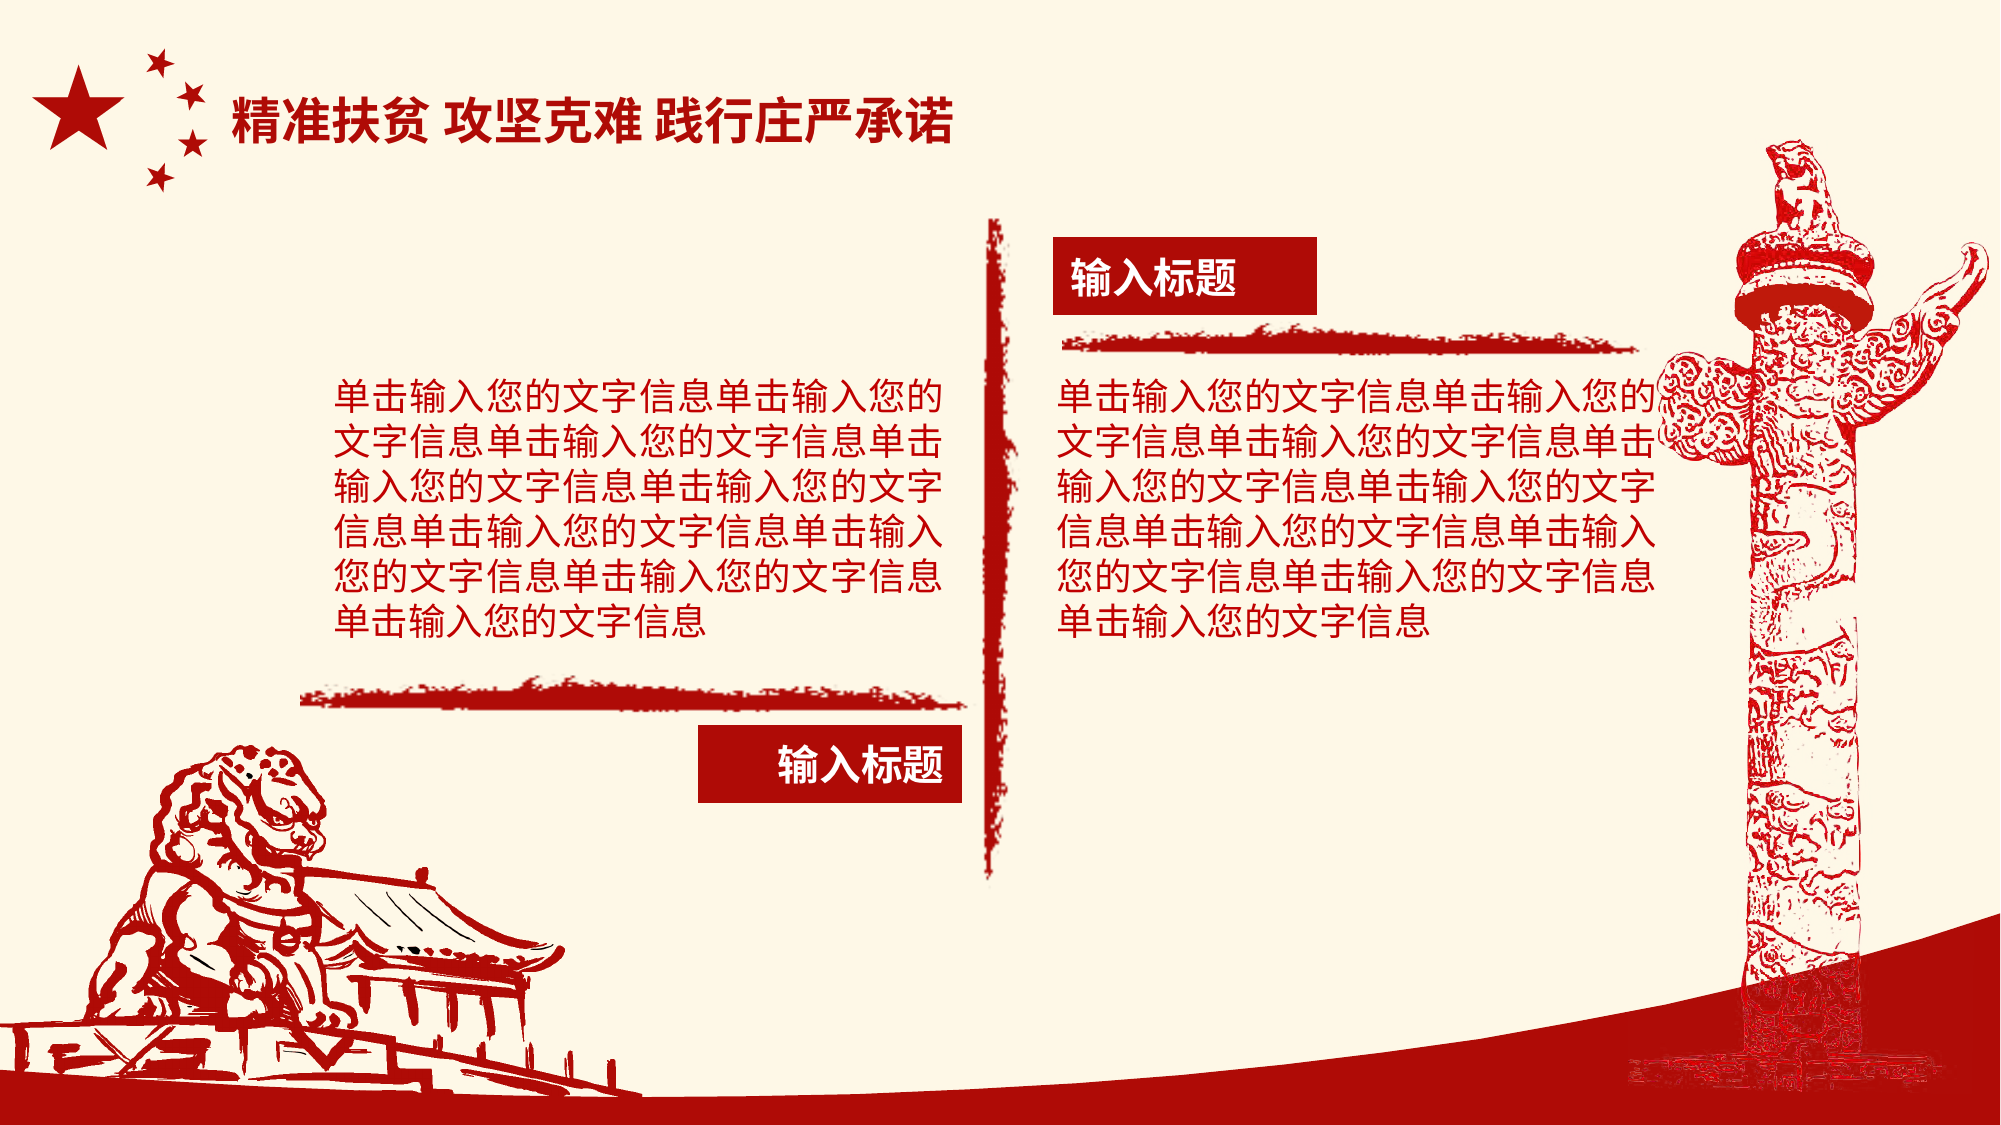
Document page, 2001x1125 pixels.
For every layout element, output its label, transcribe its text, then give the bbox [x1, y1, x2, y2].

picture [1062, 21, 2000, 1125]
text_box 输入标题 [1055, 239, 1316, 314]
text_box 单击输入您的文字信息单击输入您的文字信息单击输入您的文字信息单击输入您的文字信息单击输入您的文字信息单击输入您的文字信息单击输入您的文字信息单击输入您的文字信息单击输入您的文字信息 [318, 365, 960, 651]
picture [0, 220, 1338, 1097]
text_box 单击输入您的文字信息单击输入您的文字信息单击输入您的文字信息单击输入您的文字信息单击输入您的文字信息单击输入您的文字信息单击输入您的文字信息单击输入您的文字信息单击输入您的文字信息 [1041, 365, 1683, 651]
text_box 精准扶贫 攻坚克难 践行庄严承诺 [217, 81, 1001, 157]
picture [22, 21, 220, 219]
text_box 输入标题 [699, 726, 961, 802]
